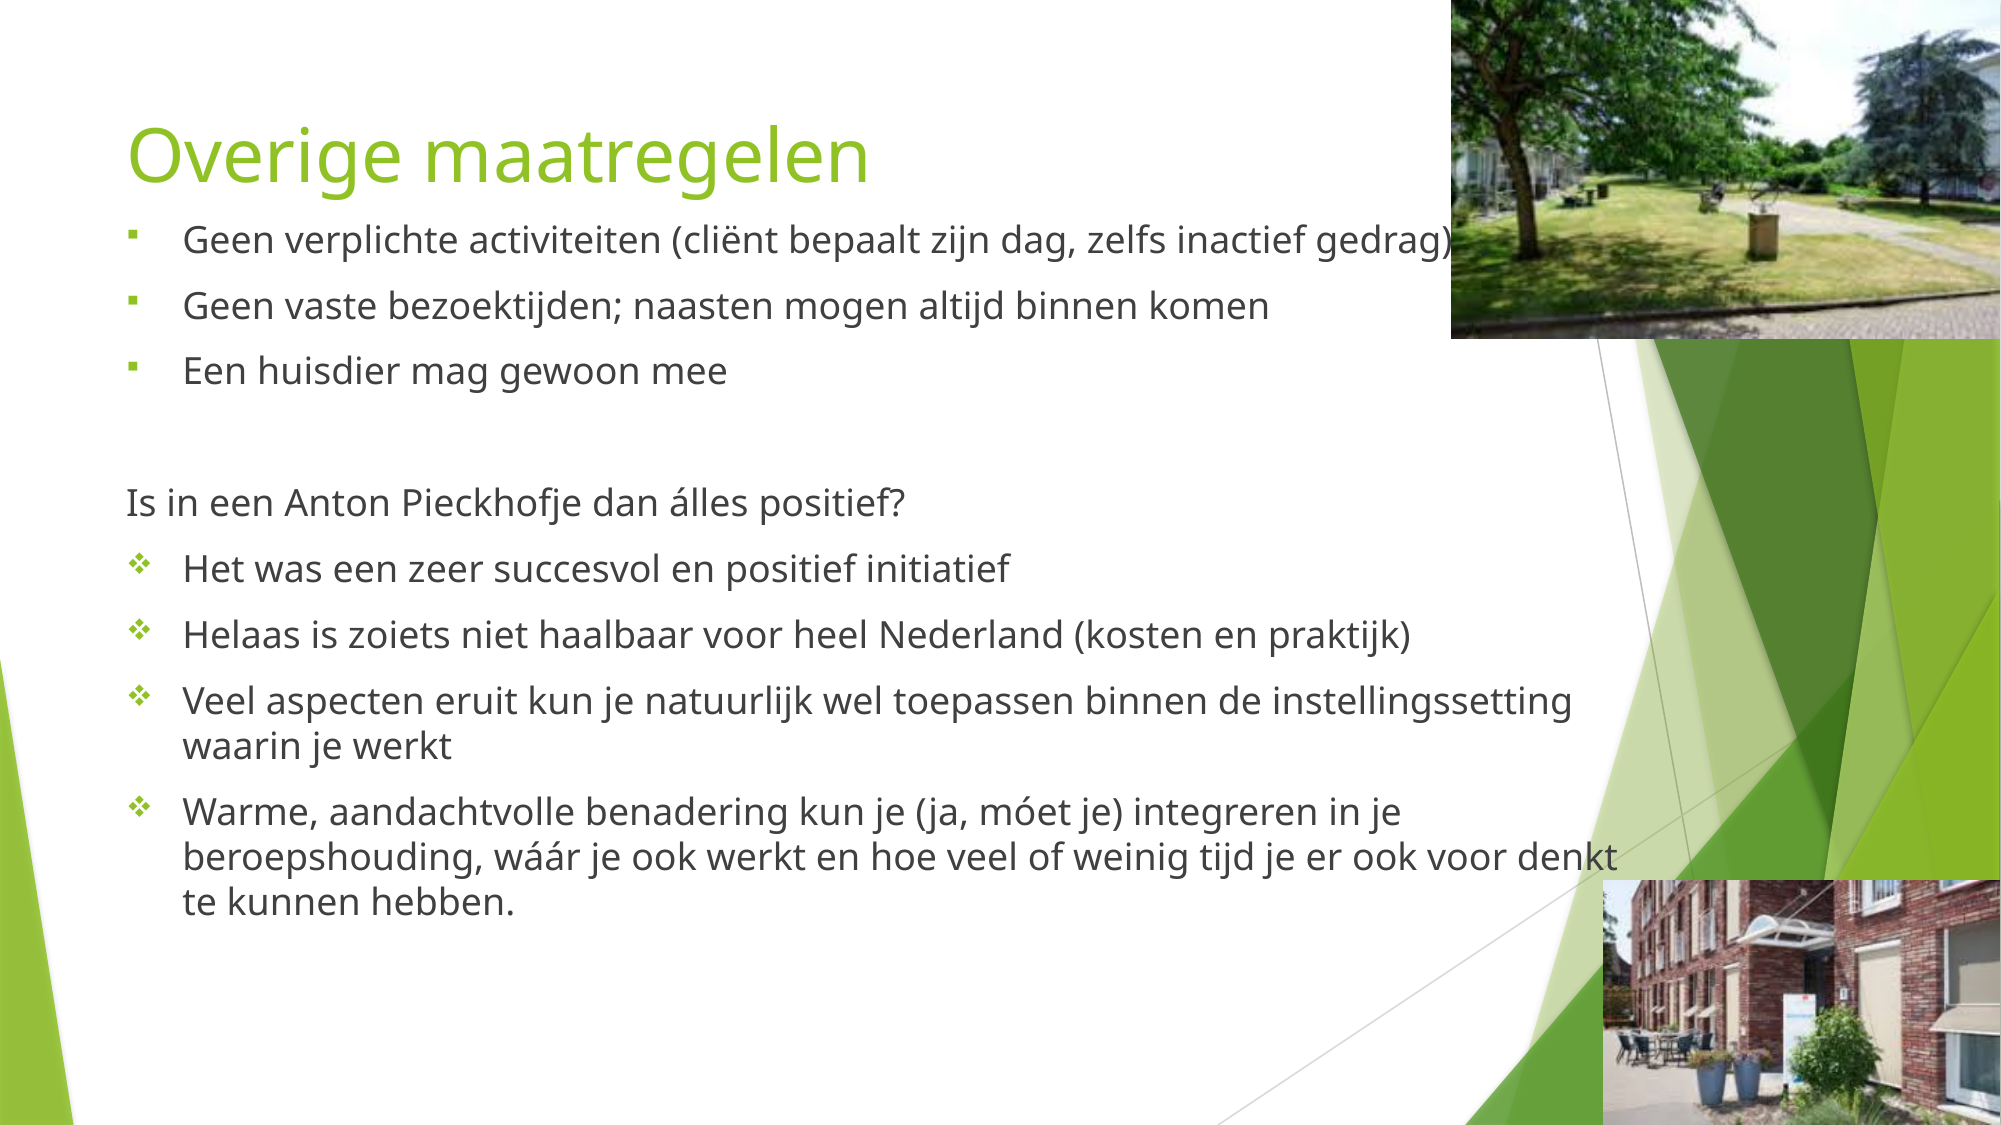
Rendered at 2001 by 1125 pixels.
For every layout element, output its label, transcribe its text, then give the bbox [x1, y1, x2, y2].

picture [1450, 0, 2000, 340]
title Overige maatregelen [111, 99, 1445, 208]
picture [1602, 880, 2000, 1125]
list Geen verplichte activiteiten (cliënt bepaalt zijn dag, zelfs inactief gedrag) Geen vaste bezoektijden; naasten mogen altijd binnen komen Een huisdier mag gewoon mee Is in een Anton Pieckhofje dan álles positief? Het was een zeer succesvol en positief initiatief Helaas is zoiets niet haalbaar voor heel Nederland (kosten en praktijk) Veel aspecten eruit kun je natuurlijk wel toepassen binnen de instellingssetting waarin je werkt Warme, aandachtvolle benadering kun je (ja, móet je) integreren in je beroepshouding, wáár je ook werkt en hoe veel of weinig tijd je er ook voor denkt te kunnen hebben. [111, 208, 1672, 1055]
